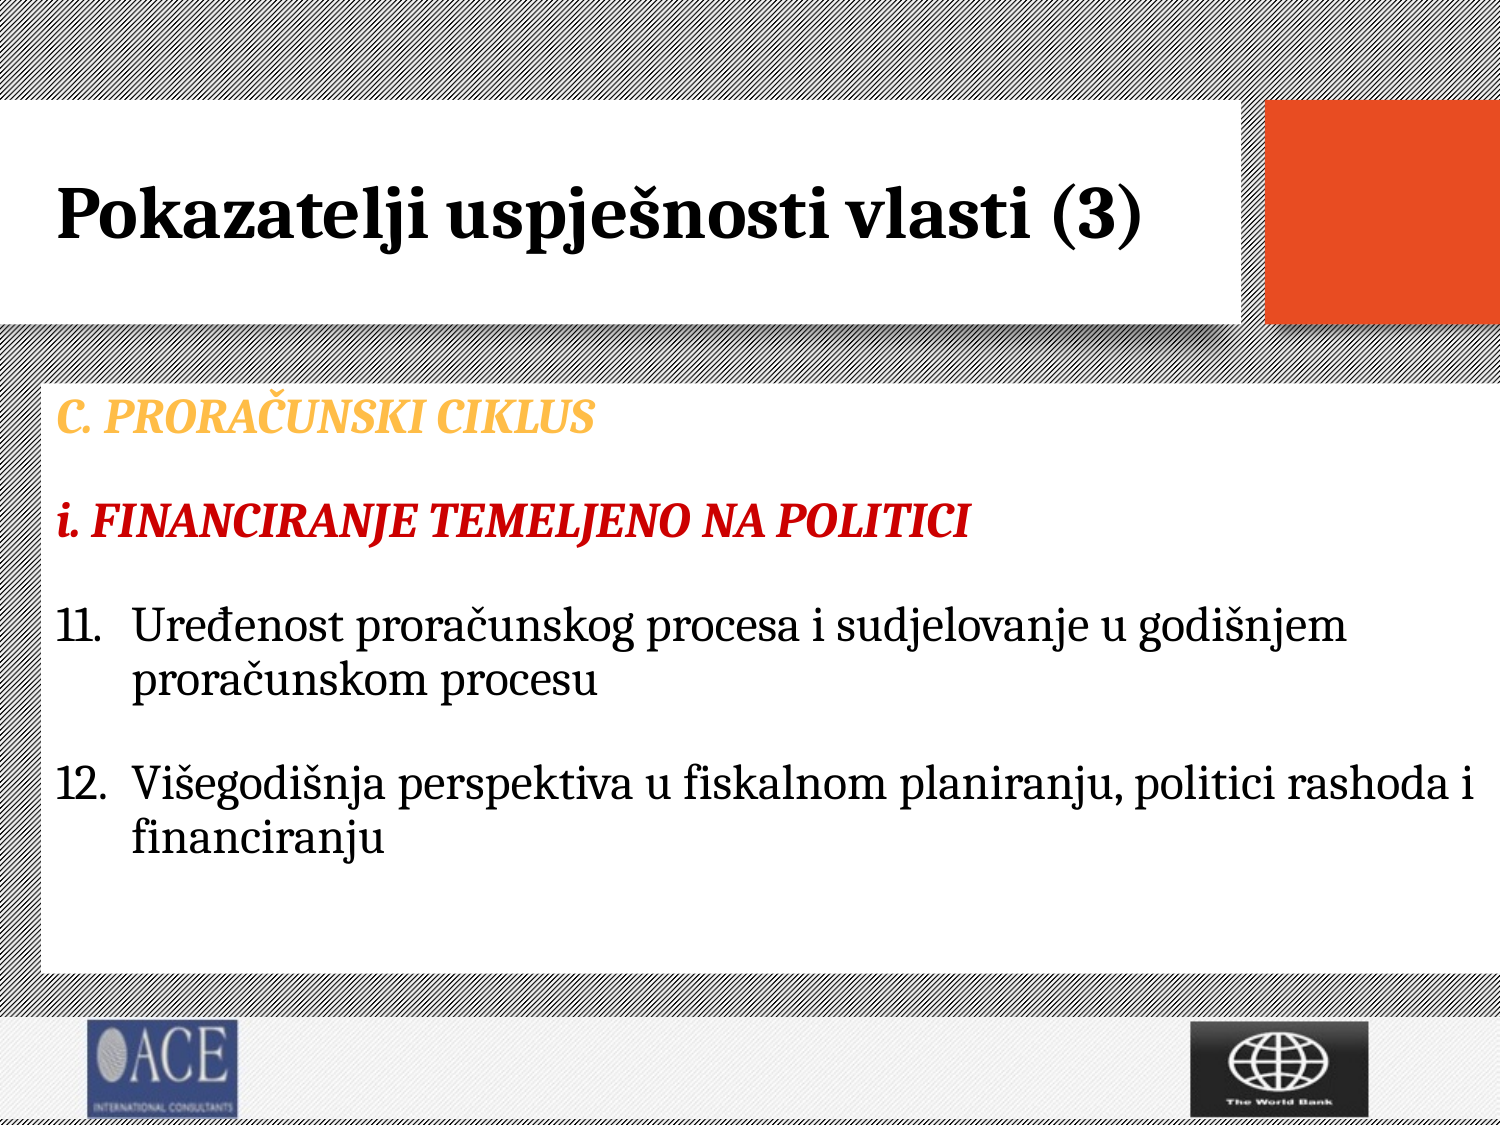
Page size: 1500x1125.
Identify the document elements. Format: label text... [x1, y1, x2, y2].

list C. PRORAČUNSKI CIKLUS i. FINANCIRANJE TEMELJENO NA POLITICI Uređenost proračunskog procesa i sudjelovanje u godišnjem proračunskom procesu Višegodišnja perspektiva u fiskalnom planiranju, politici rashoda i financiranju [40, 383, 1500, 974]
title Pokazatelji uspješnosti vlasti (3) [40, 125, 1173, 304]
picture [0, 0, 1500, 1125]
